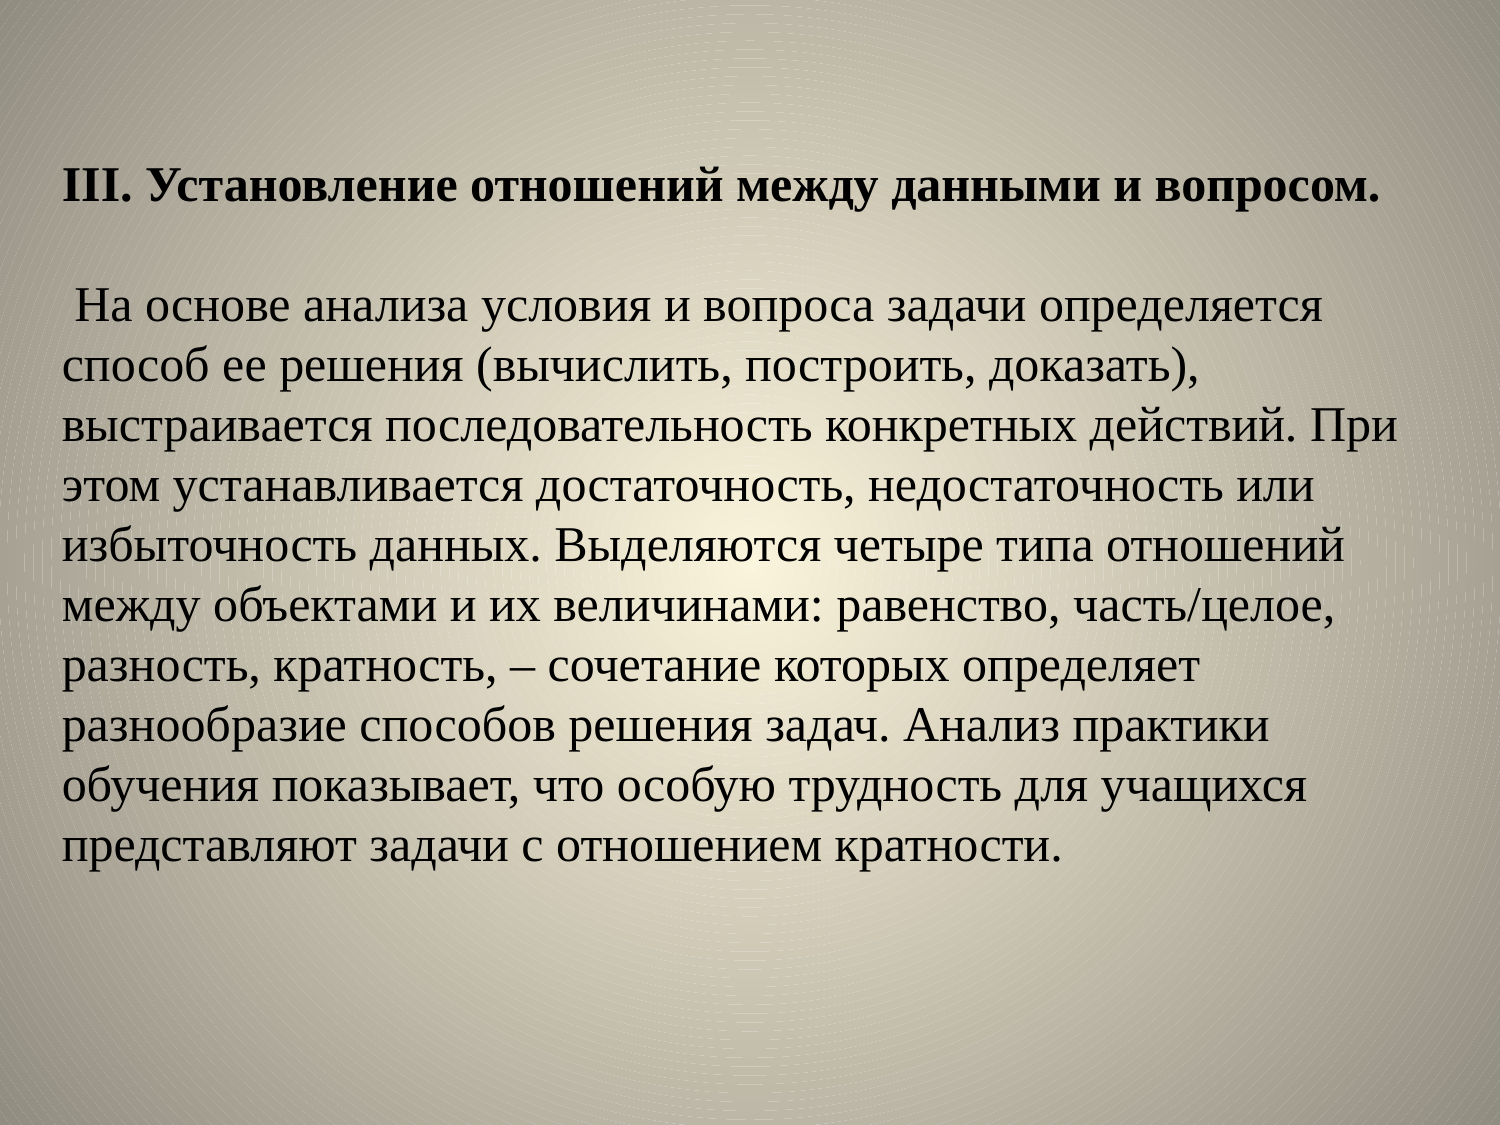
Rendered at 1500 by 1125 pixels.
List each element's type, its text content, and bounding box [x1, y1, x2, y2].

text_box III. Установление отношений между данными и вопросом. На основе анализа условия и вопроса задачи определяется способ ее решения (вычислить, построить, доказать), выстраивается последовательность конкретных действий. При этом устанавливается достаточность, недостаточность или избыточность данных. Выделяются четыре типа отношений между объектами и их величинами: равенство, часть/целое, разность, кратность, – сочетание которых определяет разнообразие способов решения задач. Анализ практики обучения показывает, что особую трудность для учащихся представляют задачи с отношением кратности. [46, 144, 1430, 880]
